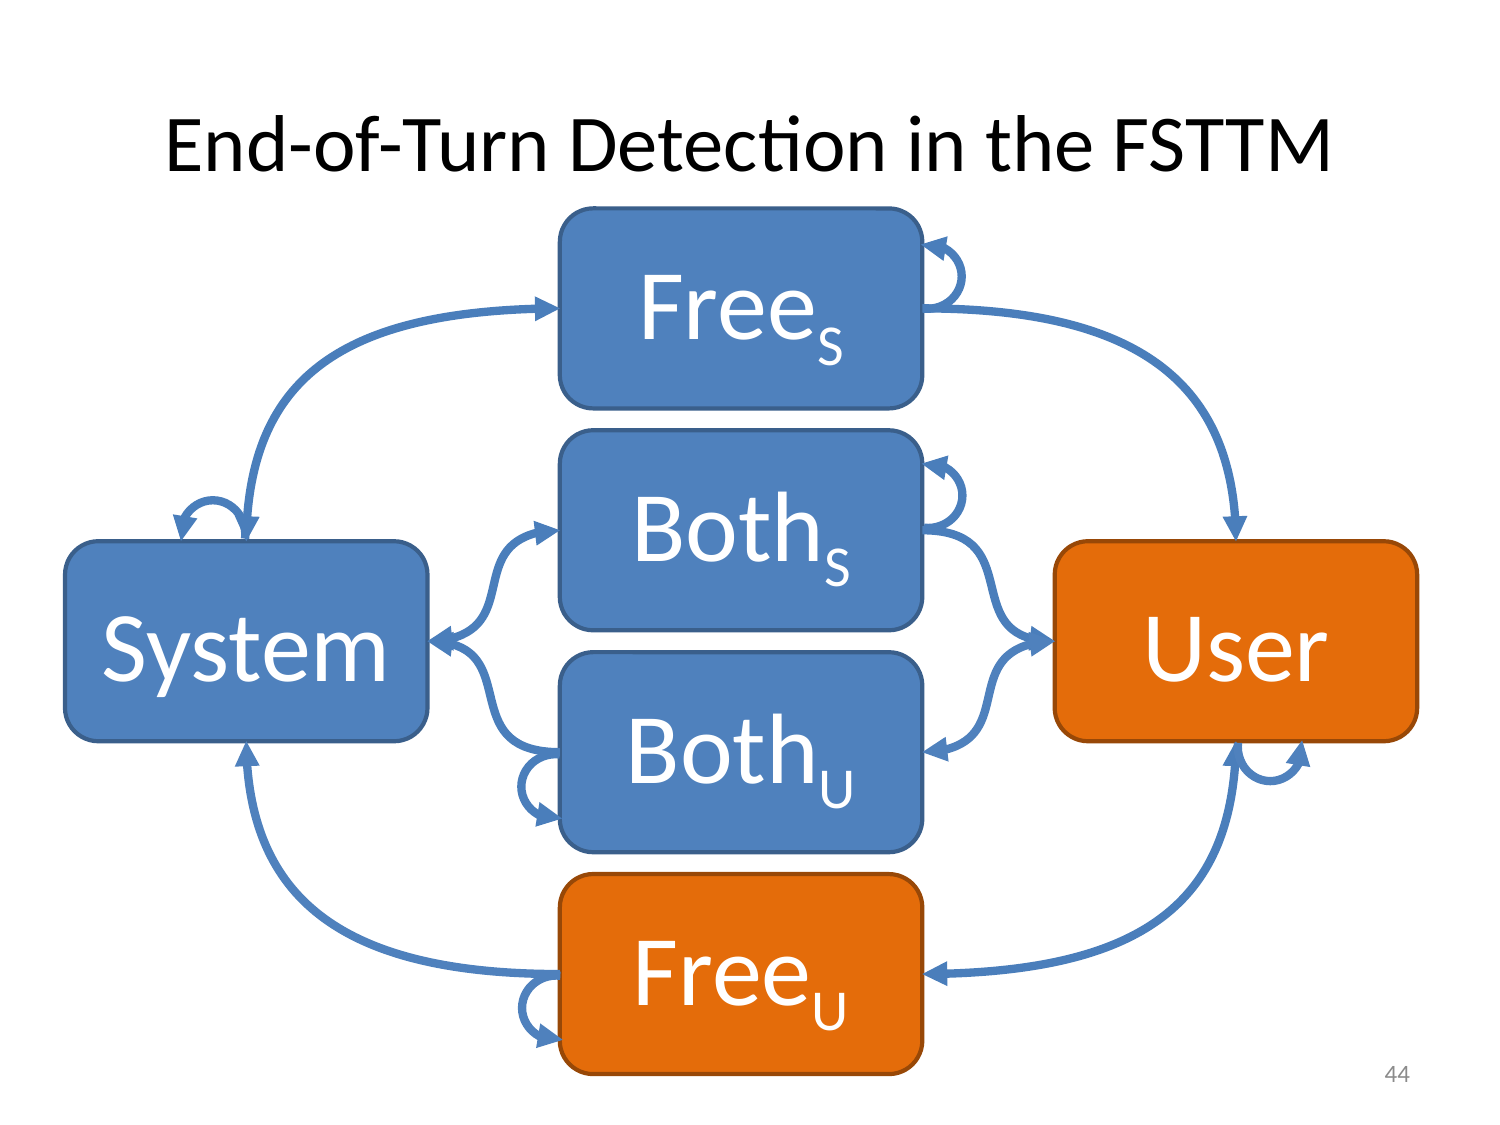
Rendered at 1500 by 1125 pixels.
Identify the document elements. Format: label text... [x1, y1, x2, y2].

text_box [1237, 740, 1309, 782]
text_box FreeU [557, 871, 925, 1077]
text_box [286, 700, 520, 1015]
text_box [427, 530, 561, 642]
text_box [427, 649, 561, 753]
slide_number 44 [1074, 1042, 1425, 1103]
title End-of-Turn Detection in the FSTTM [75, 45, 1425, 233]
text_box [922, 640, 1055, 753]
text_box [174, 499, 247, 542]
text_box User [1060, 539, 1420, 744]
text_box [962, 700, 1196, 1015]
text_box [920, 238, 963, 307]
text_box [922, 530, 1055, 640]
text_box [525, 761, 563, 825]
text_box [523, 974, 563, 1047]
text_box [922, 308, 1237, 542]
text_box System [62, 539, 422, 744]
text_box BothS [557, 428, 917, 633]
text_box FreeS [557, 206, 925, 411]
text_box BothU [557, 650, 925, 855]
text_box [286, 267, 520, 582]
